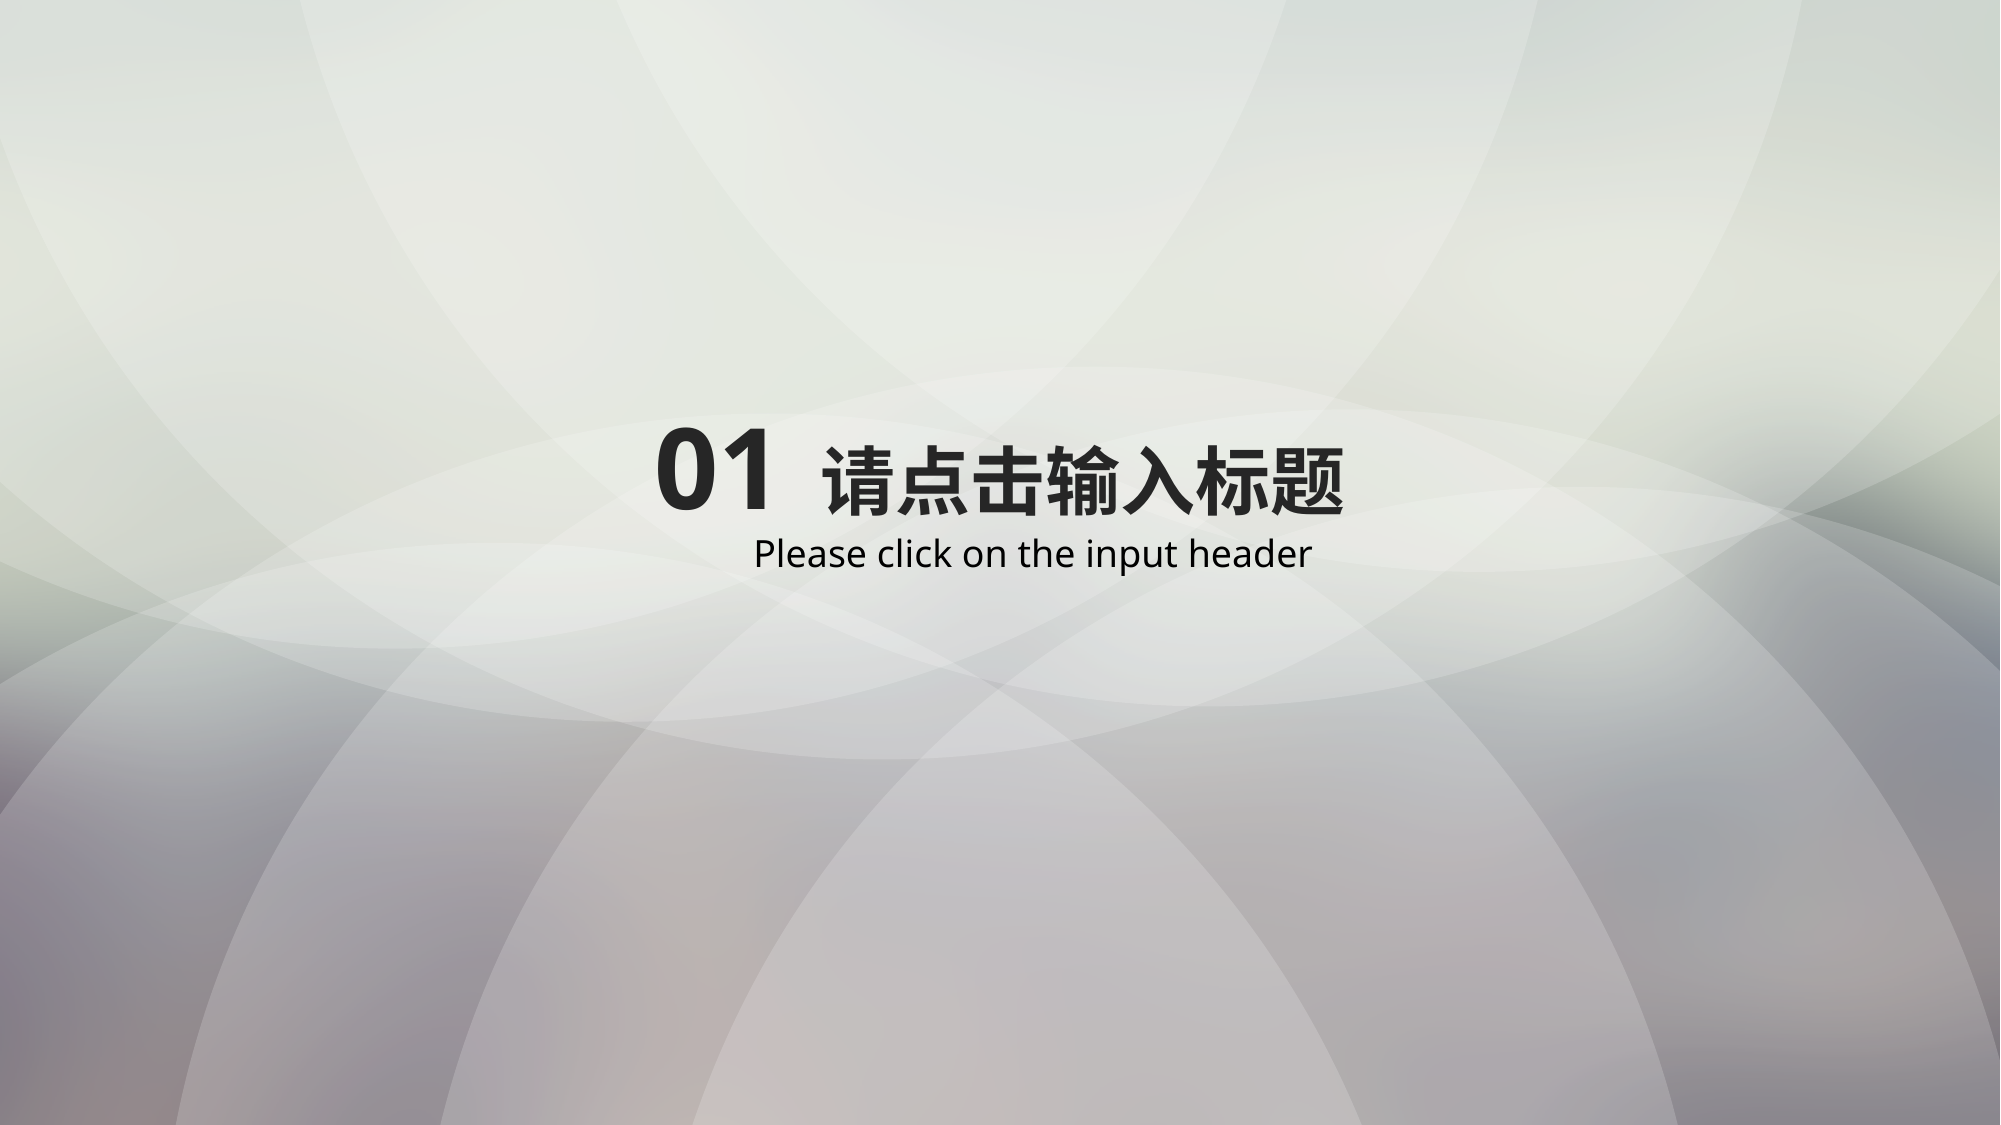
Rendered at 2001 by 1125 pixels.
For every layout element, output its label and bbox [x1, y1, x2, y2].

text_box [0, 0, 2000, 1125]
